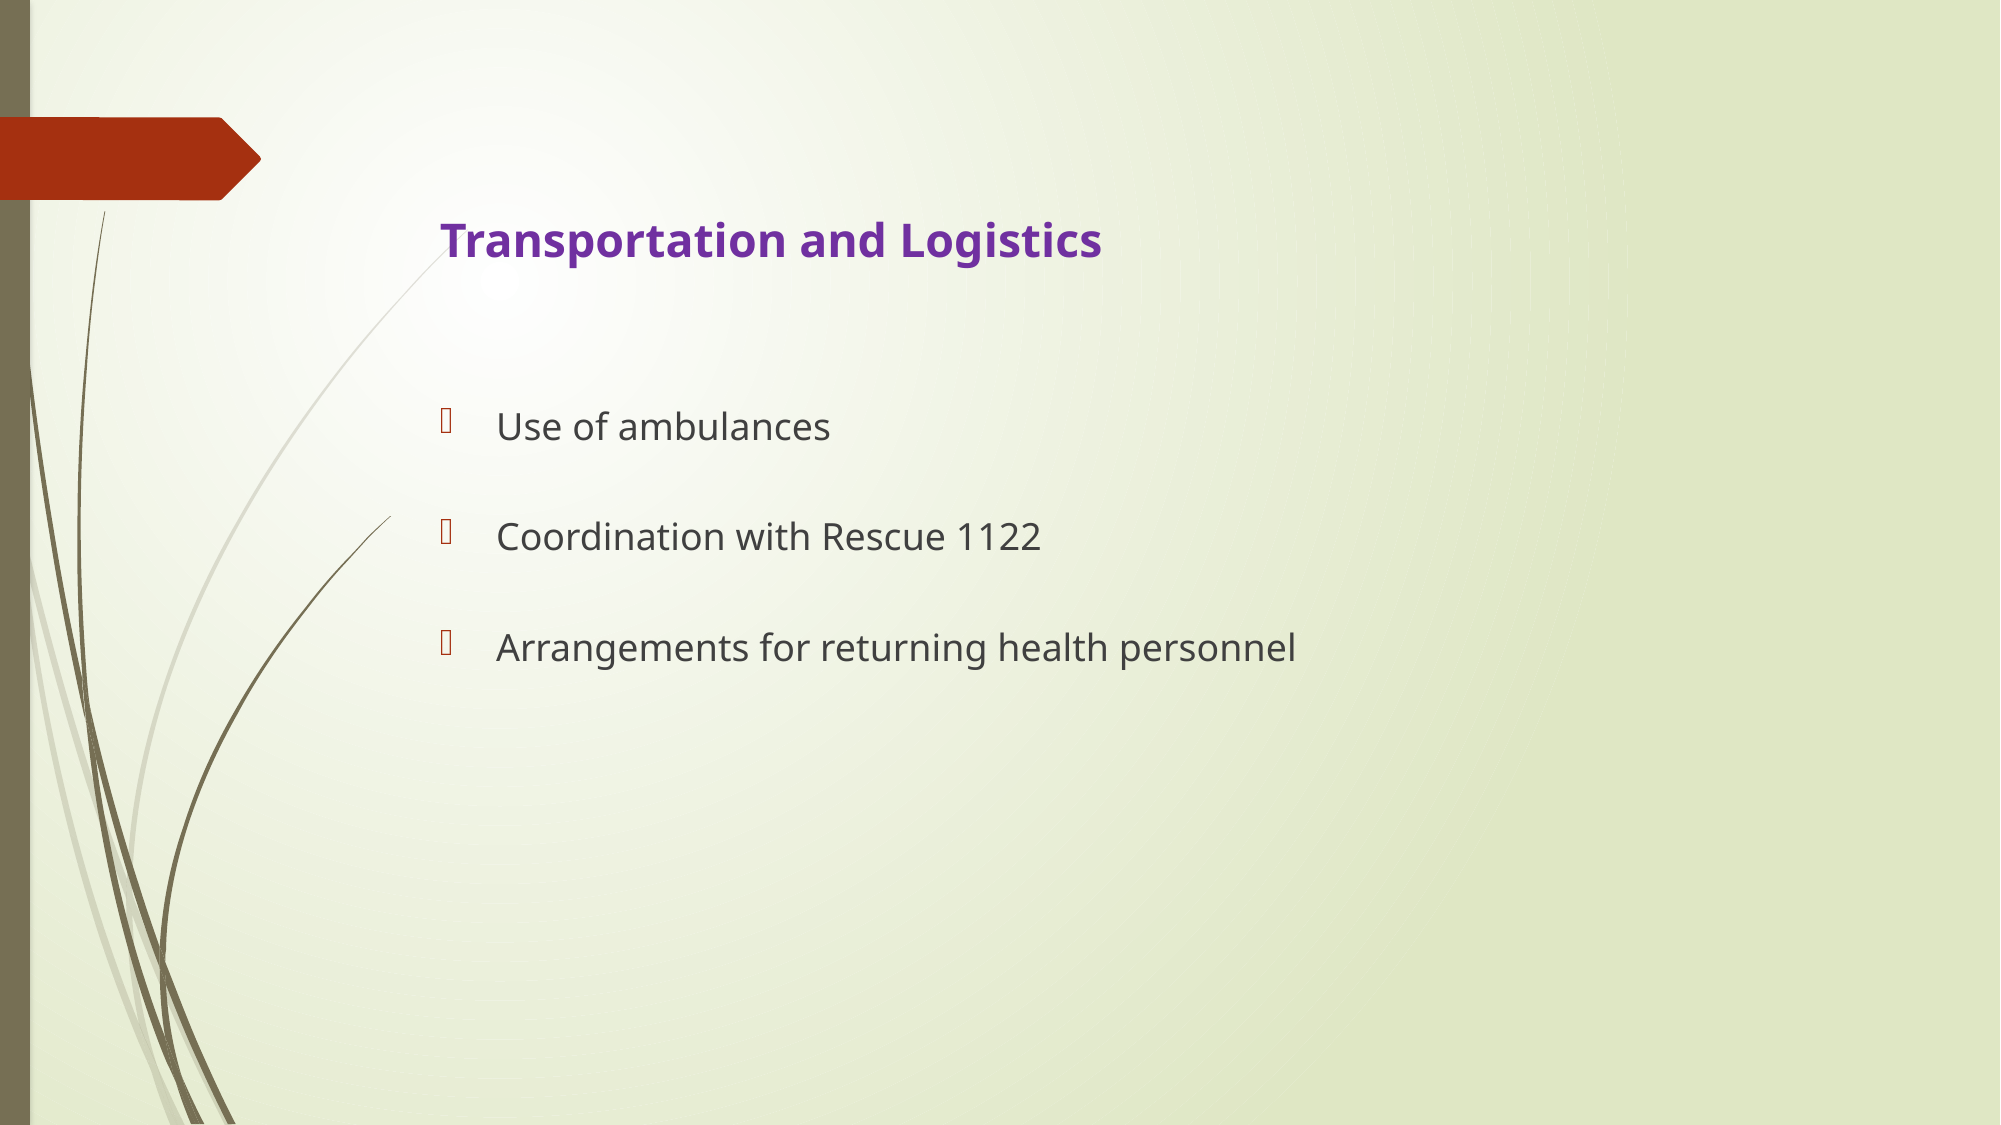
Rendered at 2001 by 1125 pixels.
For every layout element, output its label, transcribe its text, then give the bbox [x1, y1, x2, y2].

title Transportation and Logistics [424, 203, 1188, 275]
list Use of ambulances Coordination with Rescue 1122 Arrangements for returning health personnel [424, 350, 1888, 970]
